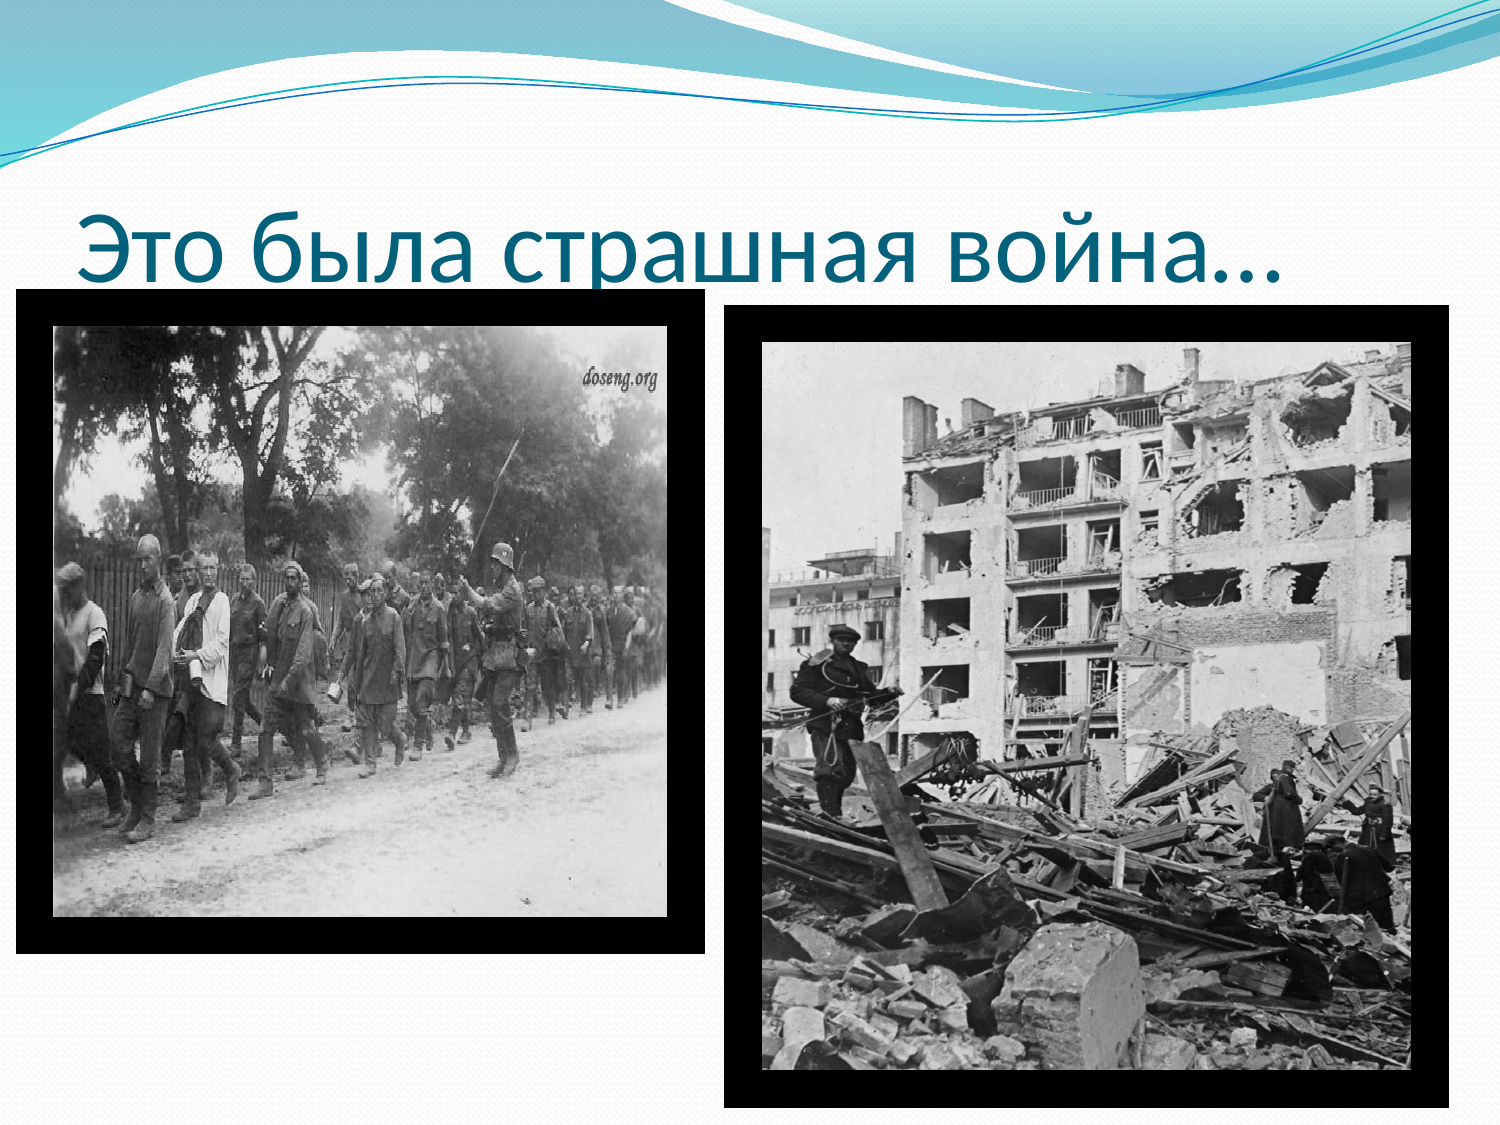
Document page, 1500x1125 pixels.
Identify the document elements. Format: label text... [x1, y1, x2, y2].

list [52, 326, 668, 918]
picture [761, 341, 1412, 1071]
title Это была страшная война… [75, 115, 1425, 303]
